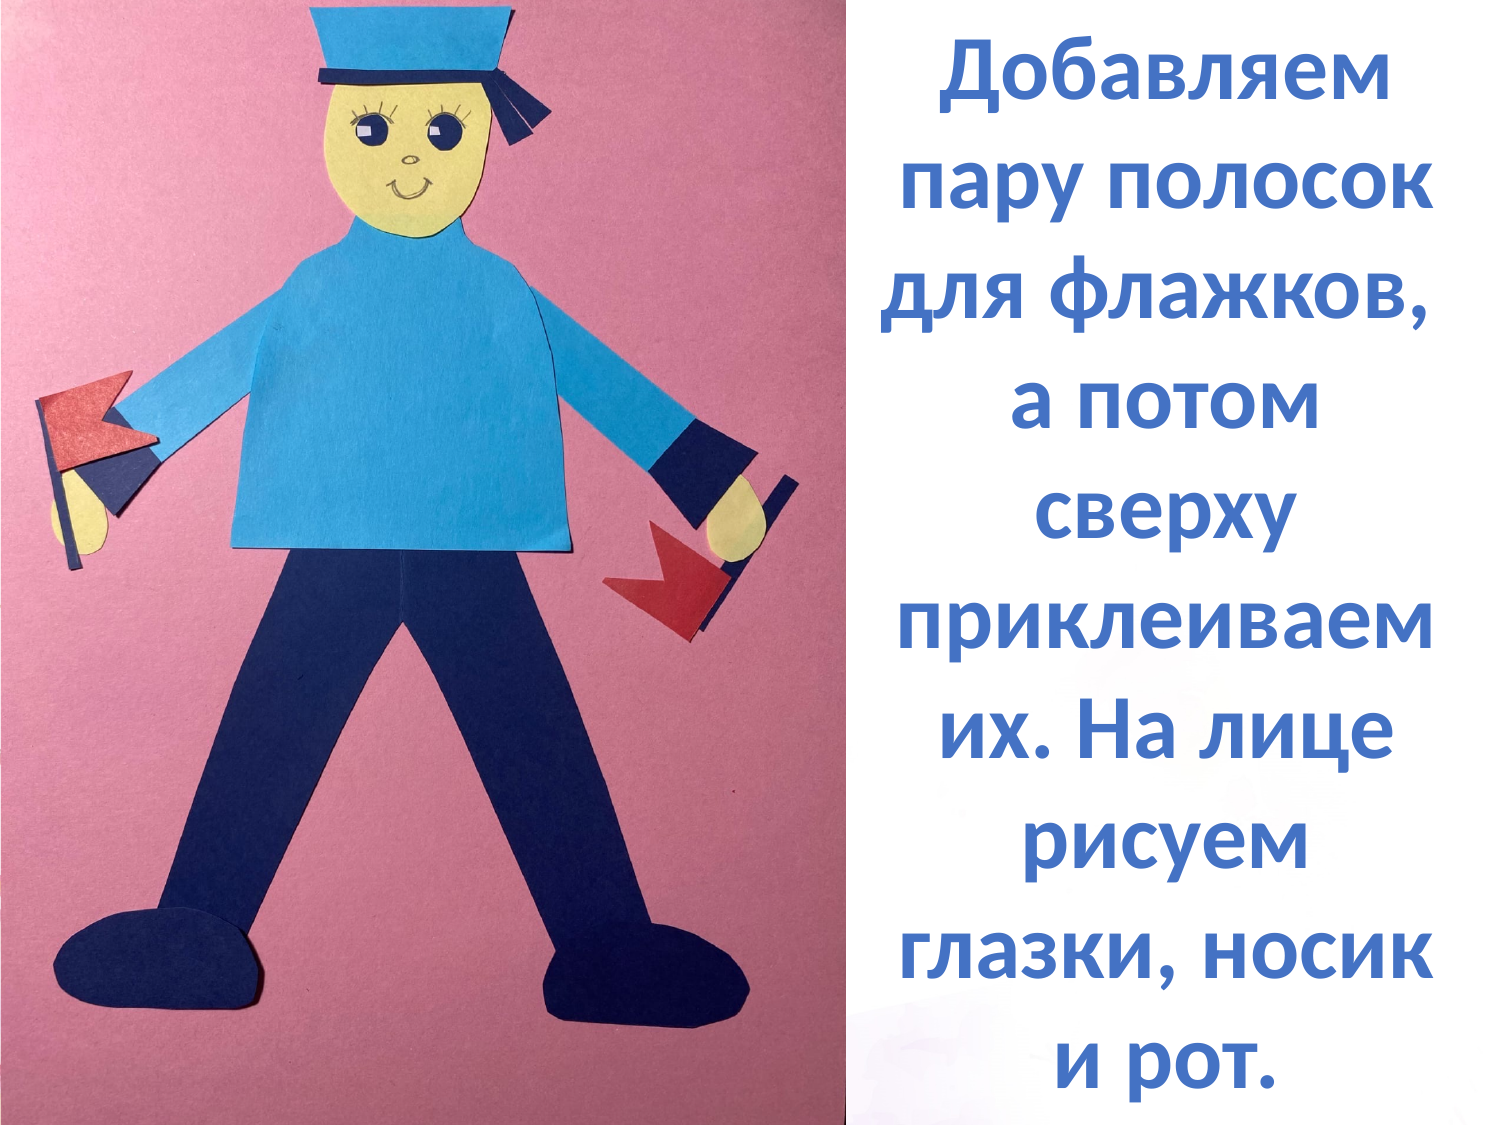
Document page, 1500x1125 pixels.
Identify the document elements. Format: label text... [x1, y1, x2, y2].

picture [0, 0, 1500, 1125]
text_box Добавляем пару полосок для флажков, а потом сверху приклеиваем их. На лице рисуем глазки, носик и рот. [858, 0, 1475, 1115]
